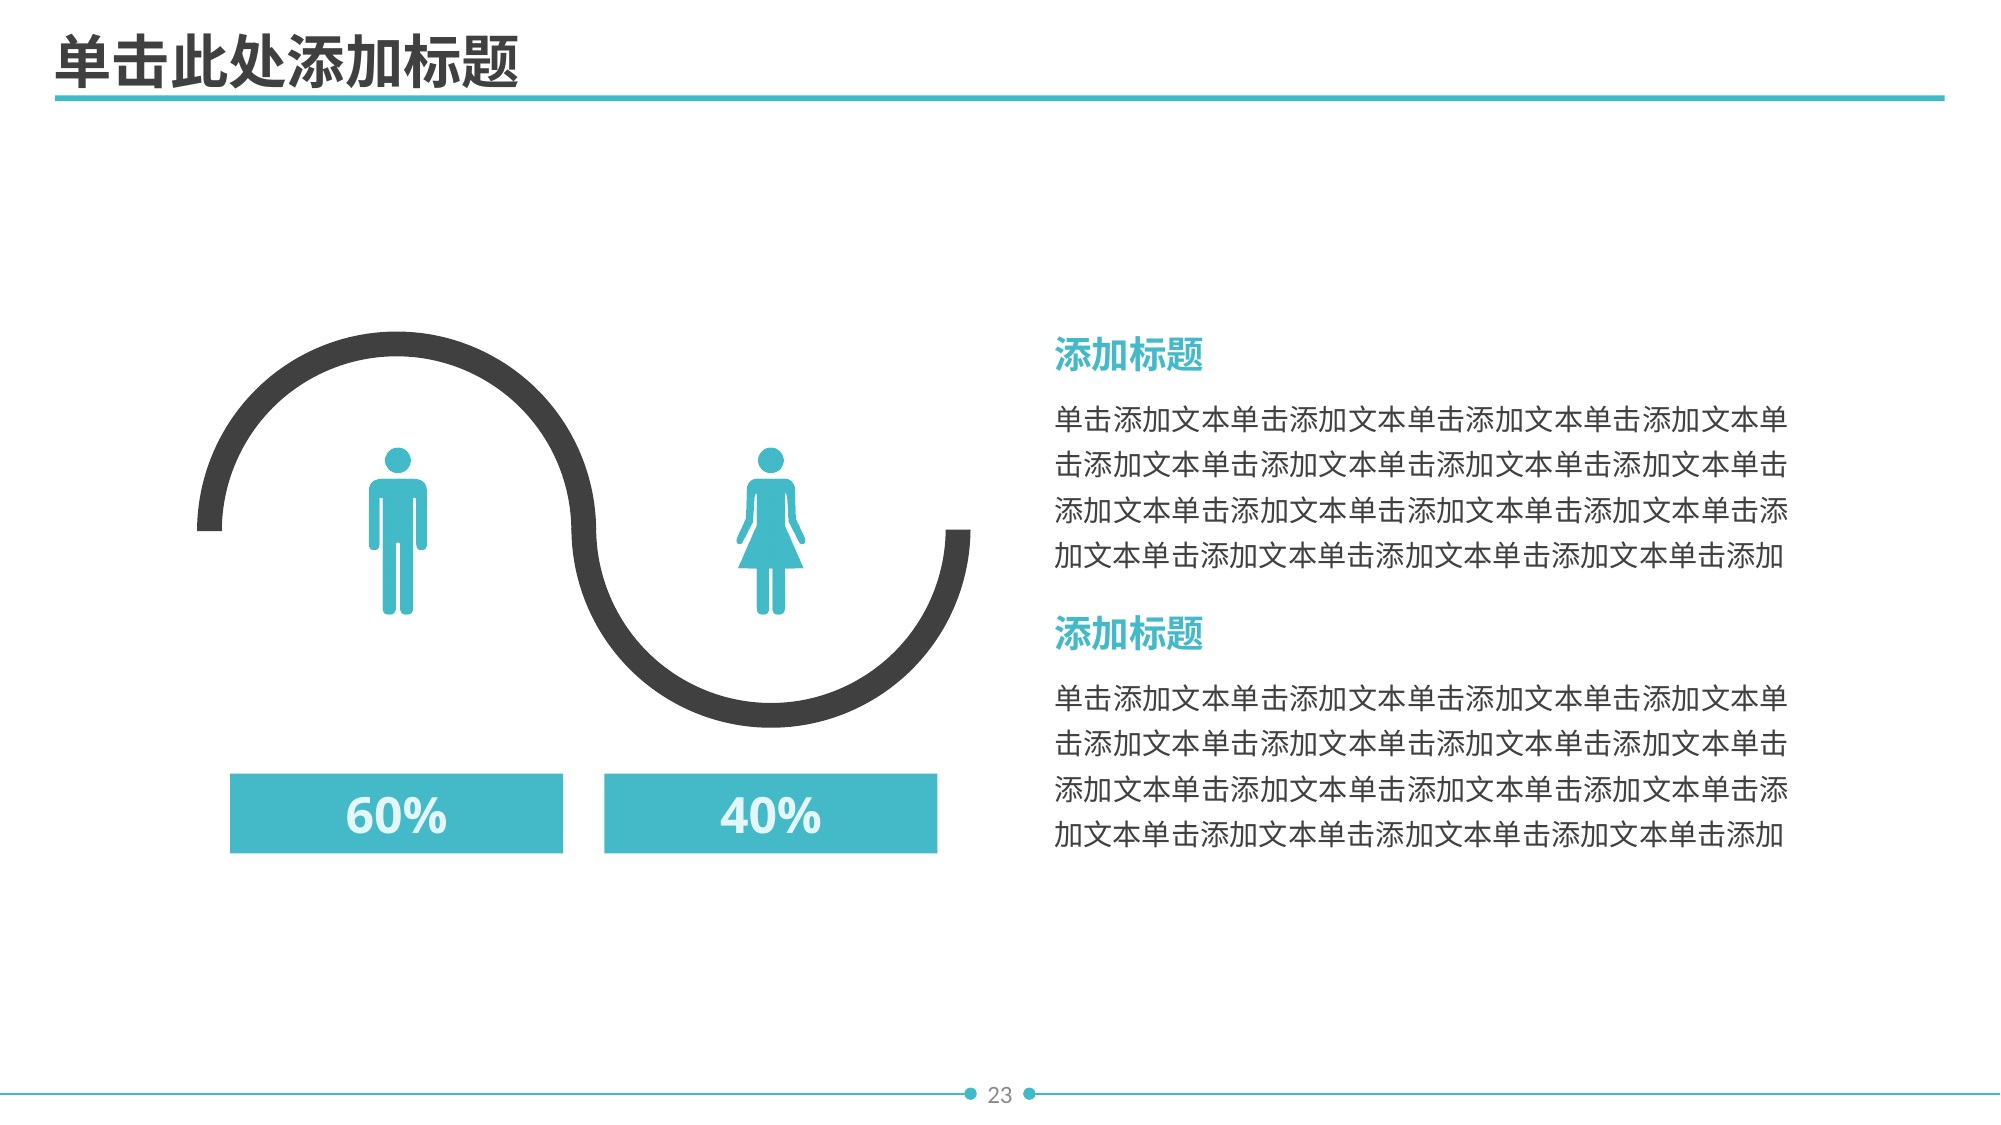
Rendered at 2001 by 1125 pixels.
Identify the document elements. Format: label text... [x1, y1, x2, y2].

picture [357, 439, 436, 622]
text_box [604, 773, 938, 854]
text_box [230, 773, 564, 854]
text_box 单击此处添加标题 [39, 26, 1174, 104]
text_box [570, 527, 972, 729]
text_box 添加标题 [1039, 328, 1805, 383]
text_box 添加标题 [1039, 607, 1805, 662]
text_box 单击添加文本单击添加文本单击添加文本单击添加文本单击添加文本单击添加文本单击添加文本单击添加文本单击添加文本单击添加文本单击添加文本单击添加文本单击添加文本单击添加文本单击添加文本单击添加文本单击添加 [1039, 662, 1805, 859]
picture [724, 439, 818, 622]
slide_number 23 [774, 1063, 1225, 1124]
text_box [196, 330, 598, 533]
text_box 单击添加文本单击添加文本单击添加文本单击添加文本单击添加文本单击添加文本单击添加文本单击添加文本单击添加文本单击添加文本单击添加文本单击添加文本单击添加文本单击添加文本单击添加文本单击添加文本单击添加 [1039, 383, 1805, 580]
